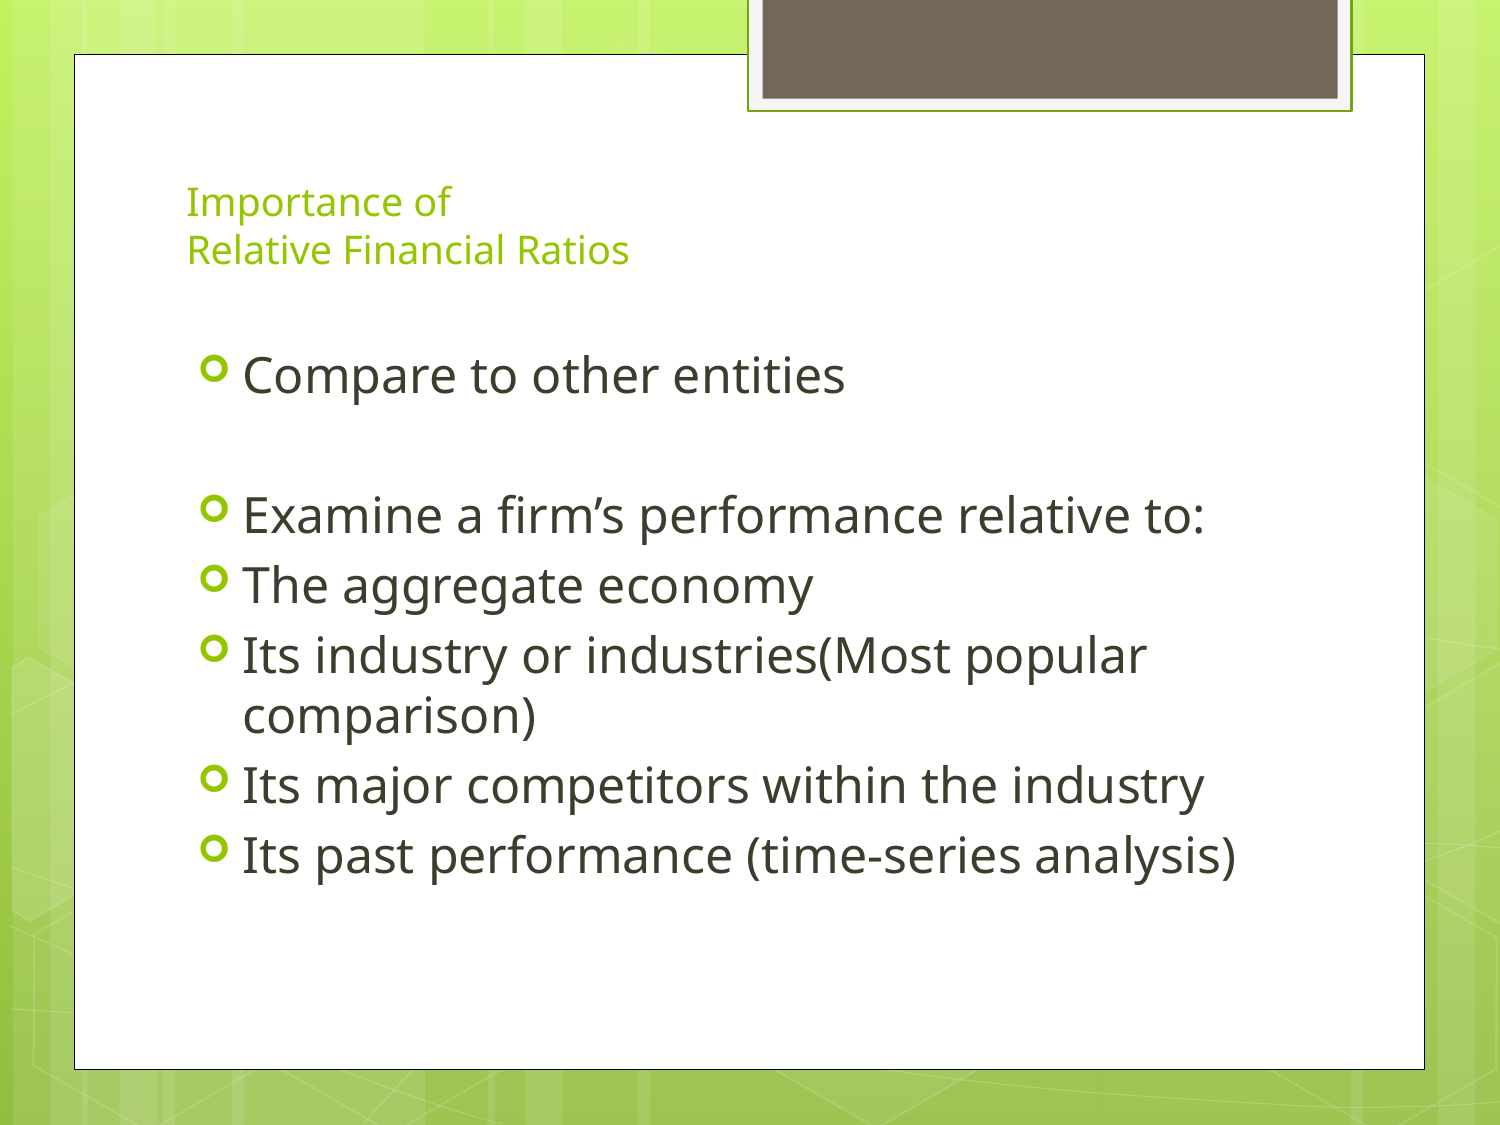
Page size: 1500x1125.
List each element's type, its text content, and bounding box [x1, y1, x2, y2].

title Importance of Relative Financial Ratios [171, 168, 1324, 280]
list Compare to other entities Examine a firm’s performance relative to: The aggregate economy Its industry or industries(Most popular comparison) Its major competitors within the industry Its past performance (time-series analysis) [171, 336, 1283, 957]
